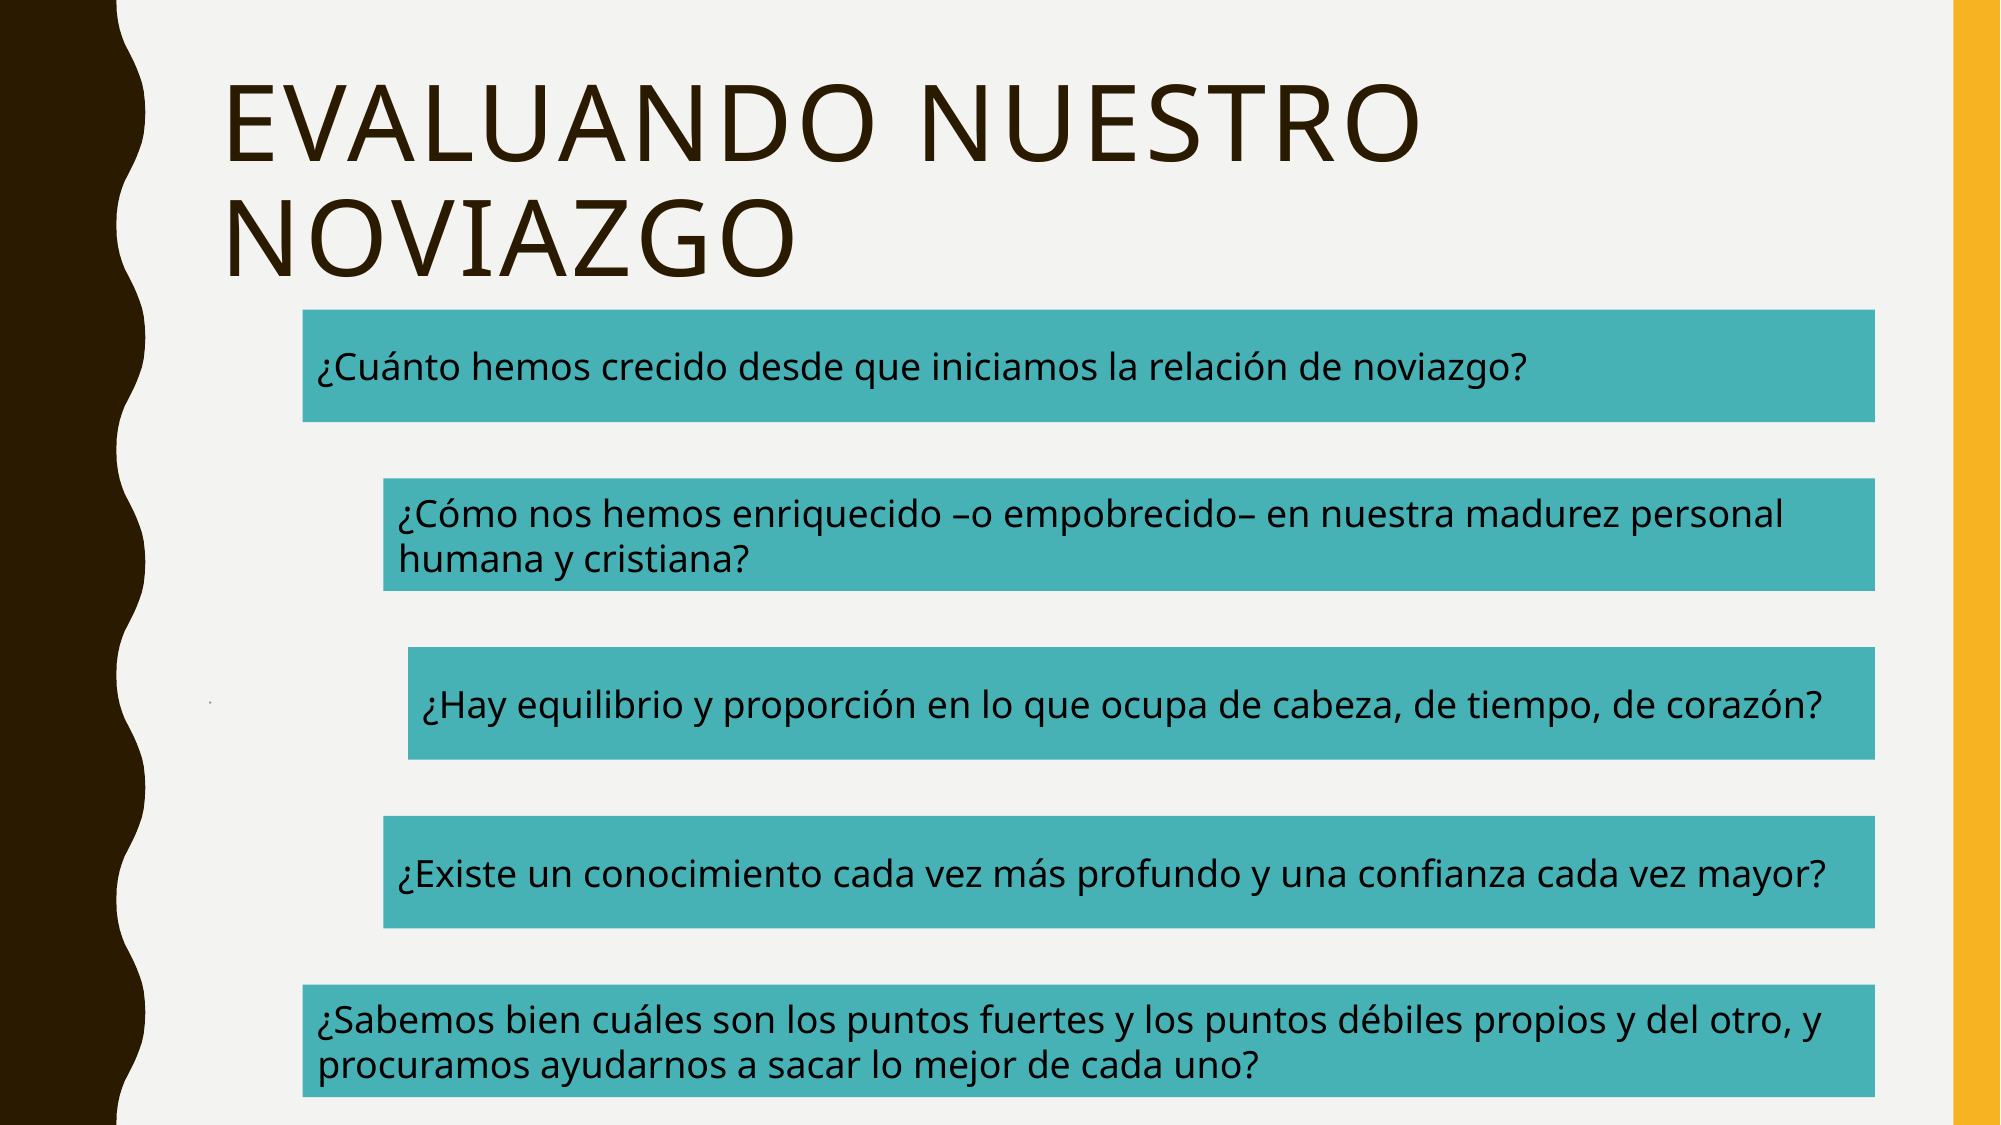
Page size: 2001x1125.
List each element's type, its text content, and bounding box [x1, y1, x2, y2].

title Evaluando nuestro noviazgo [205, 62, 1875, 204]
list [205, 204, 1875, 1105]
